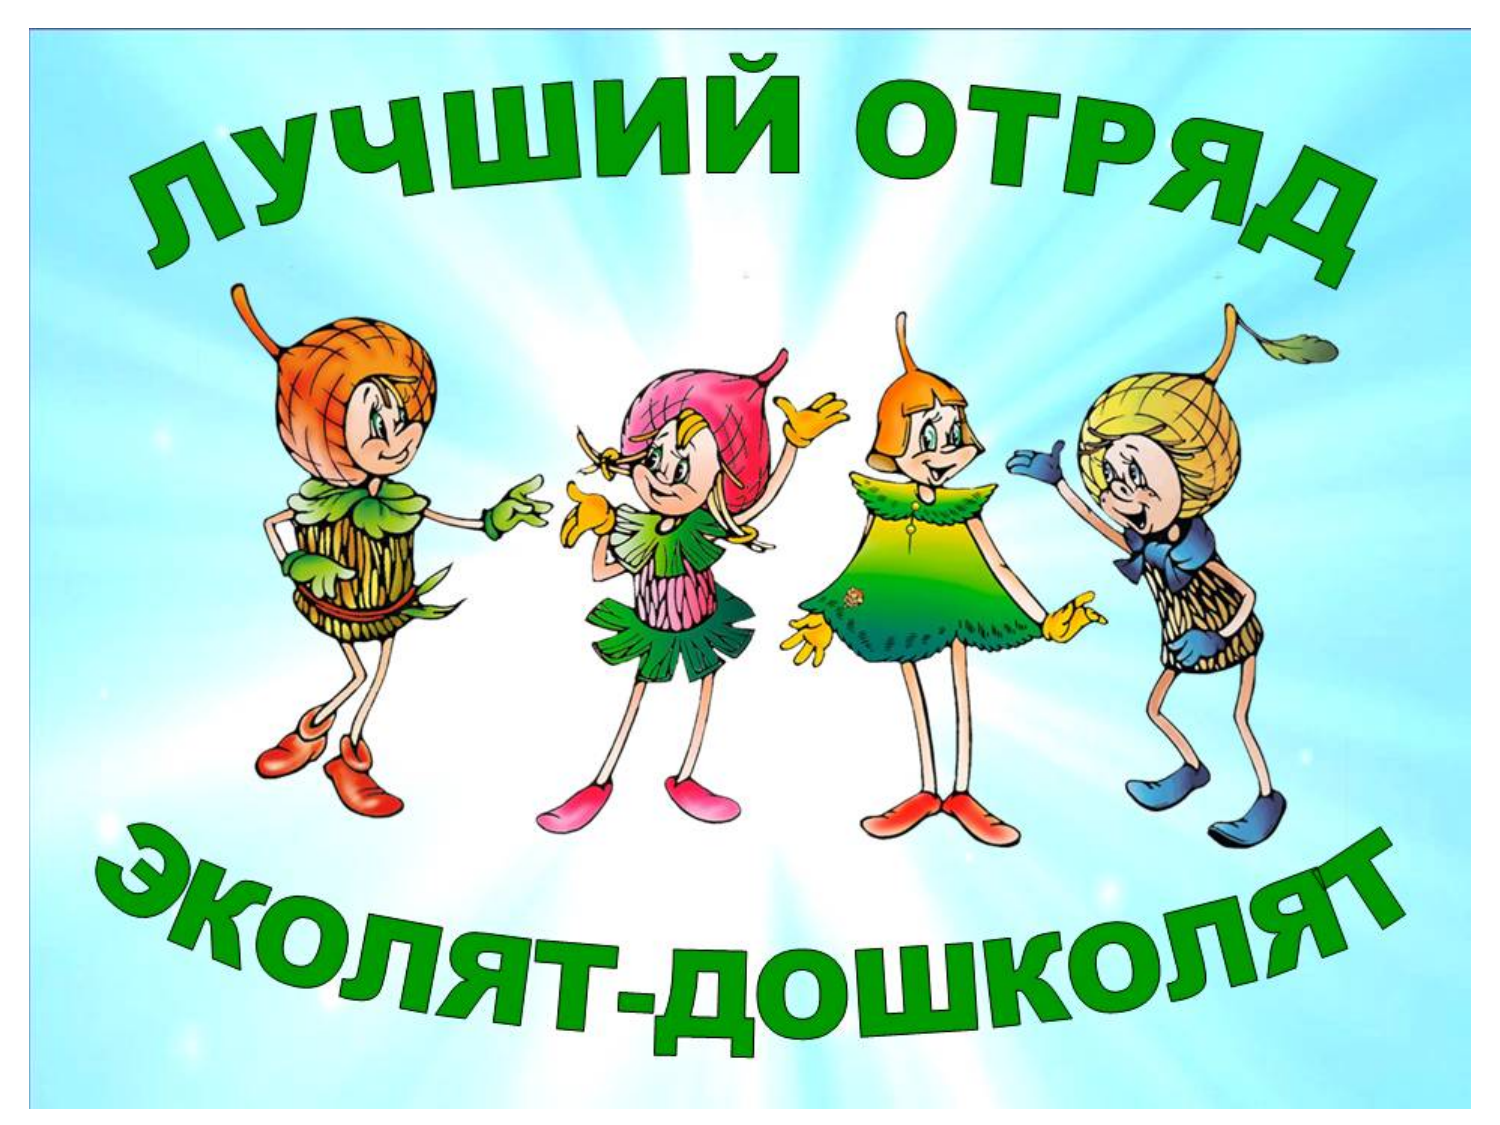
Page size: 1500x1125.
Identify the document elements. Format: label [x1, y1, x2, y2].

list [29, 27, 1471, 1110]
